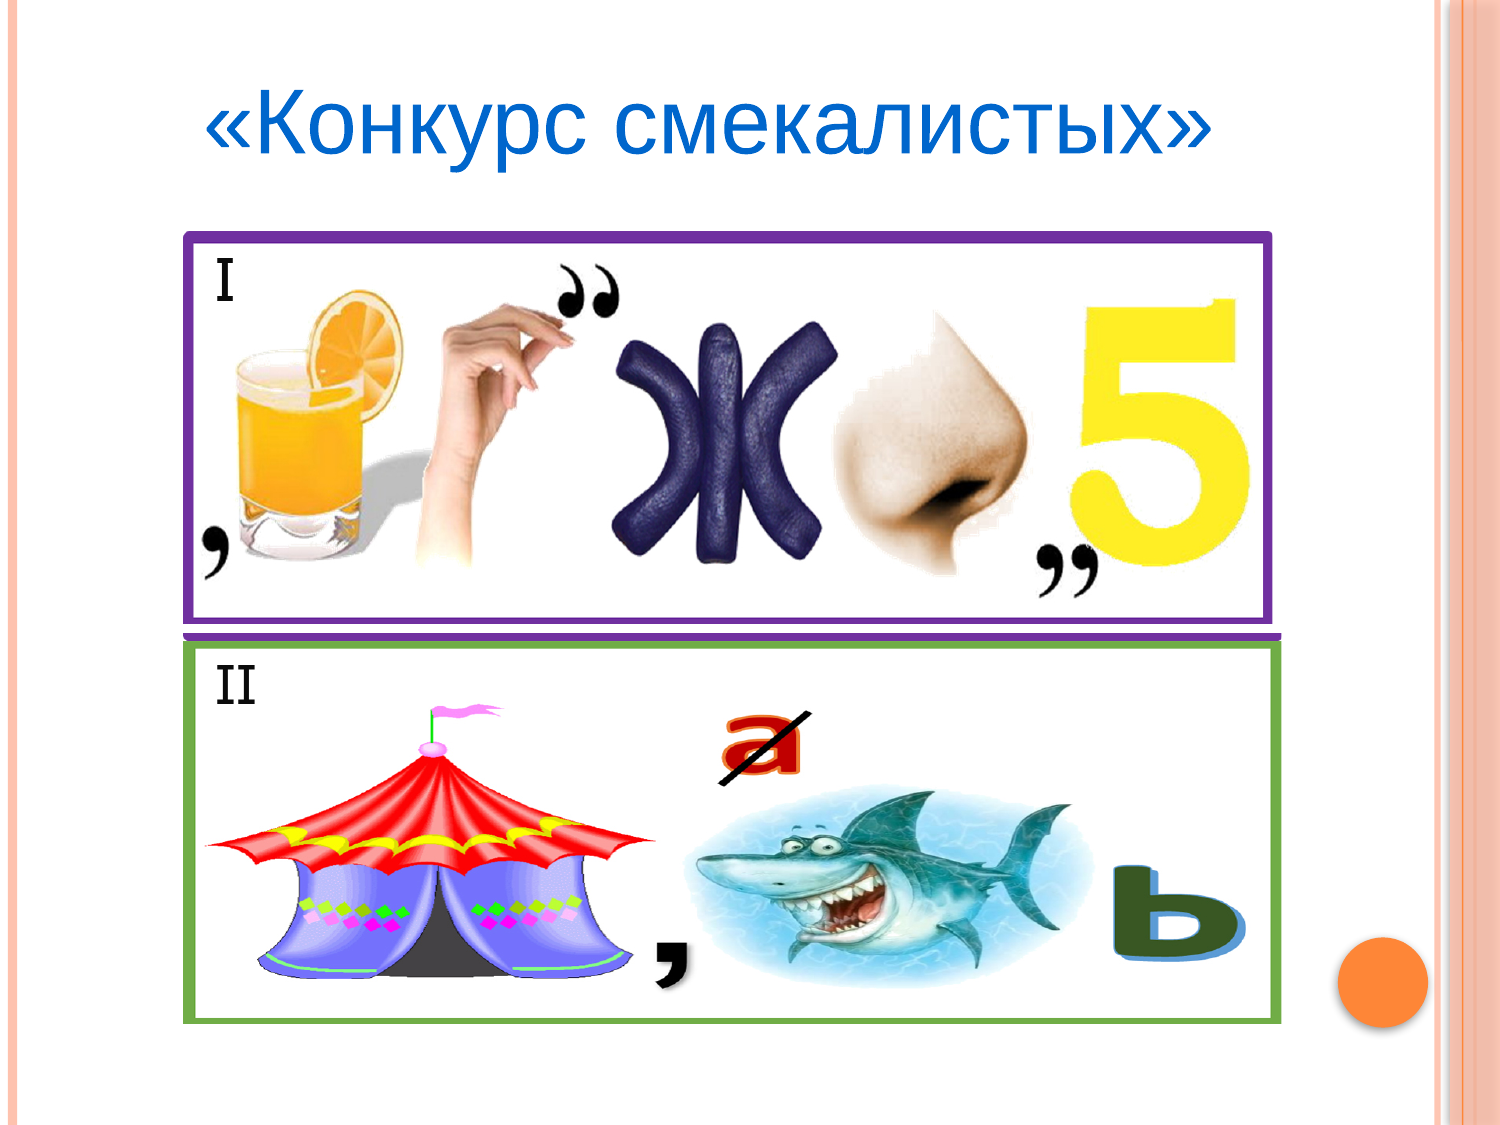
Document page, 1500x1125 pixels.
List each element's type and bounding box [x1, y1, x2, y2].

picture [182, 633, 1282, 1024]
picture [182, 231, 1273, 625]
